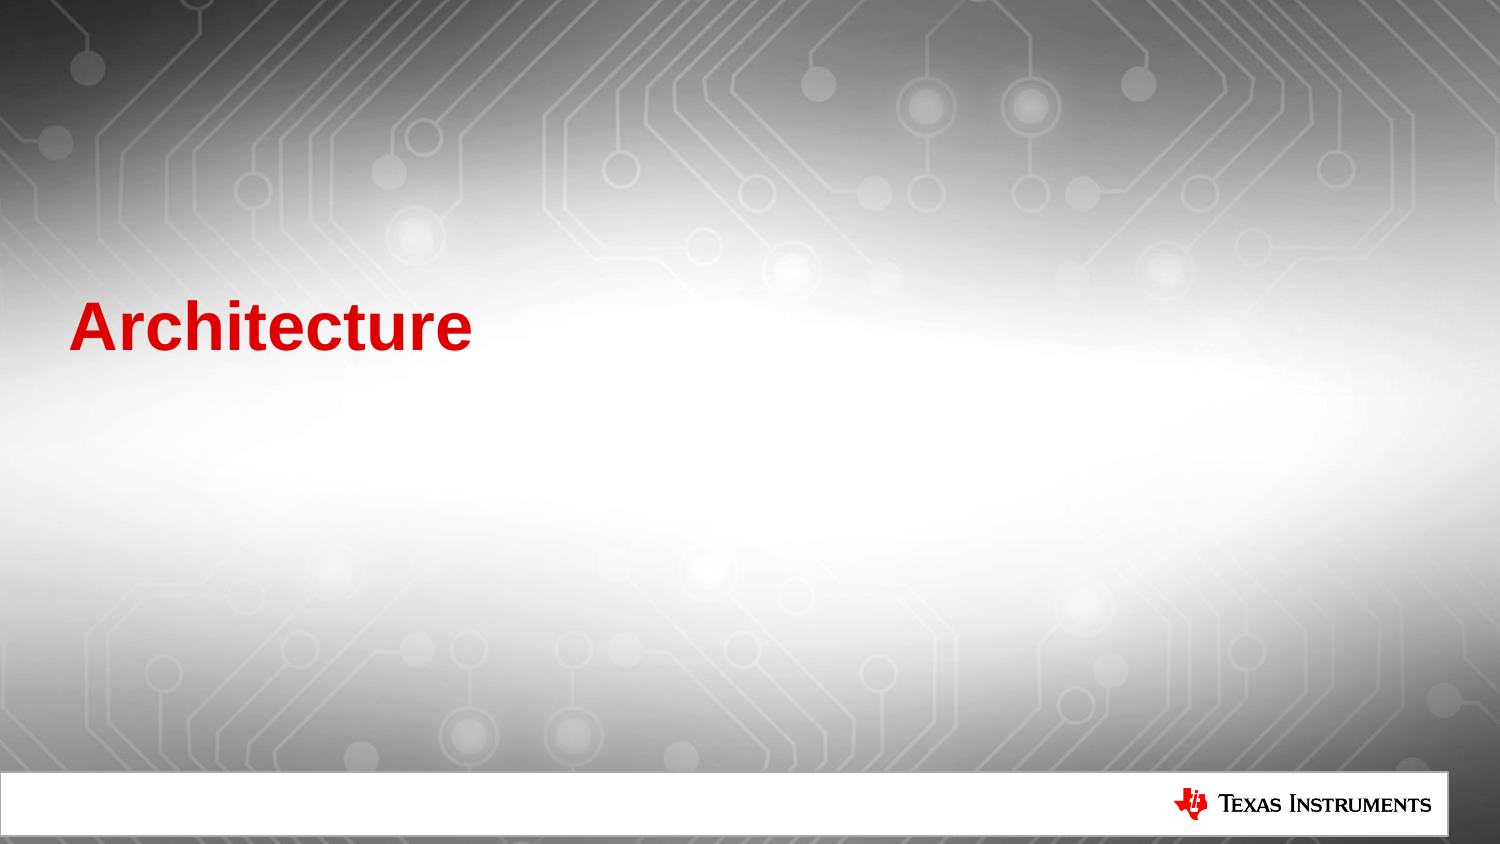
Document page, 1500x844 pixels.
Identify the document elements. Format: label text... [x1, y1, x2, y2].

title Architecture [56, 238, 1444, 421]
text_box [0, 771, 1449, 837]
picture [0, 0, 1500, 844]
